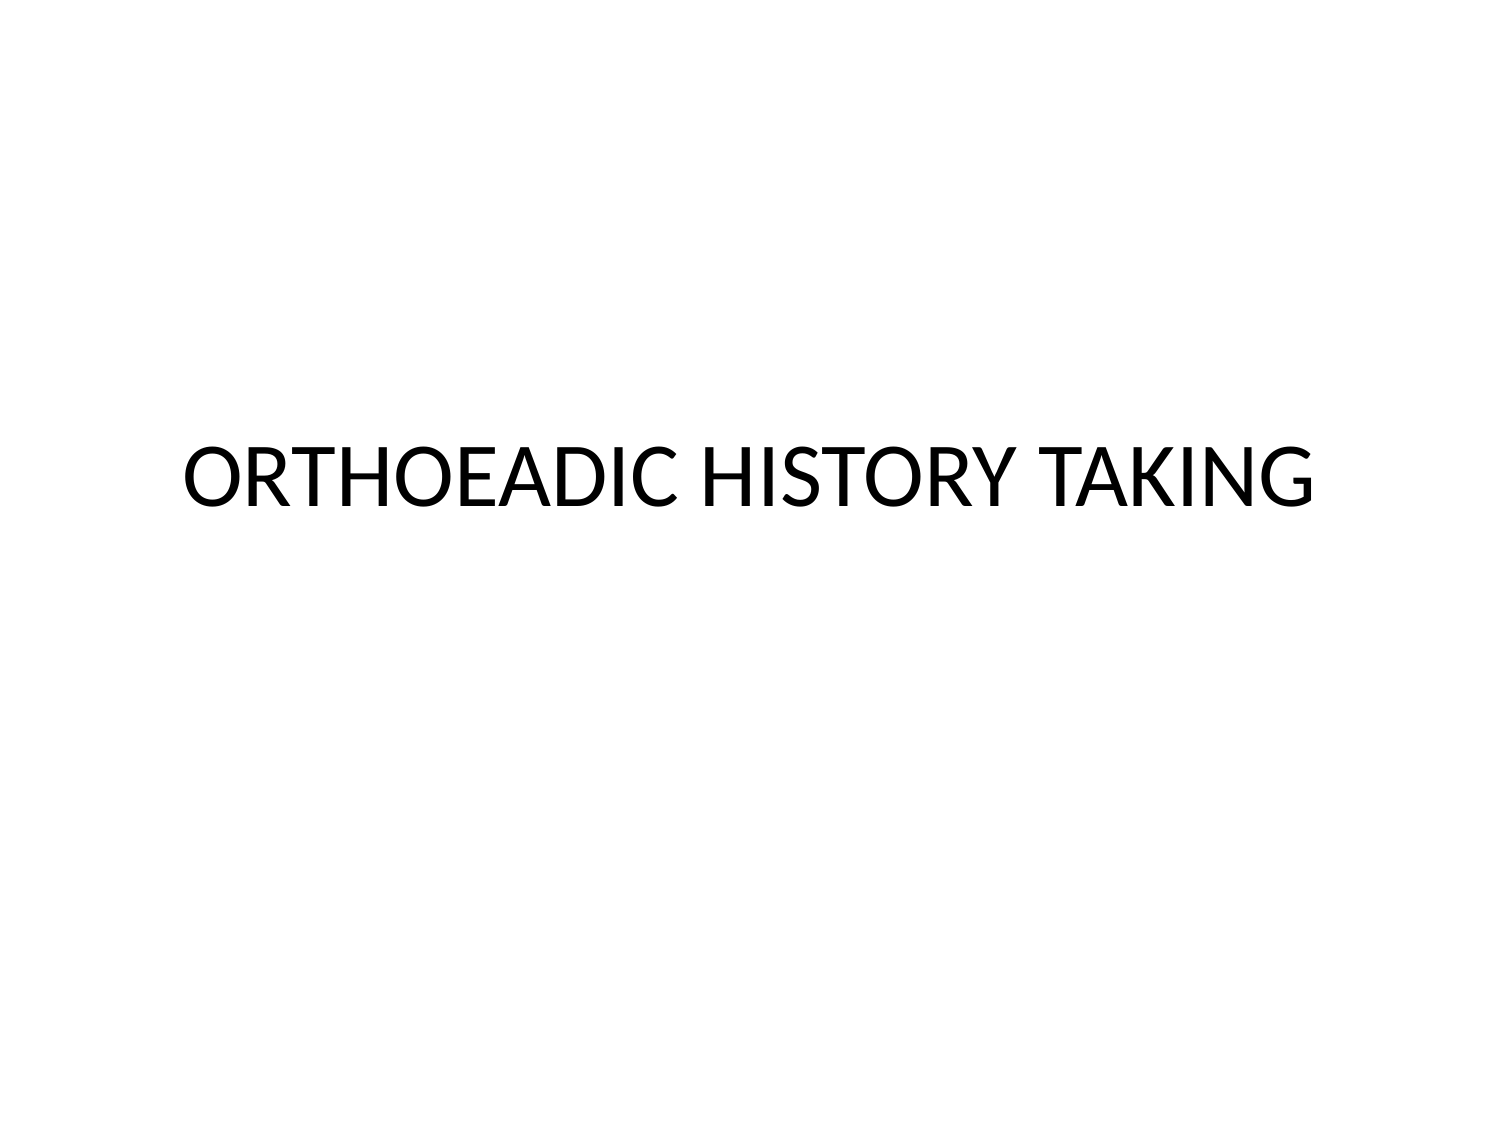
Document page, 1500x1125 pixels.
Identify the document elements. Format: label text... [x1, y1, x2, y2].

title ORTHOEADIC HISTORY TAKING [112, 349, 1388, 591]
